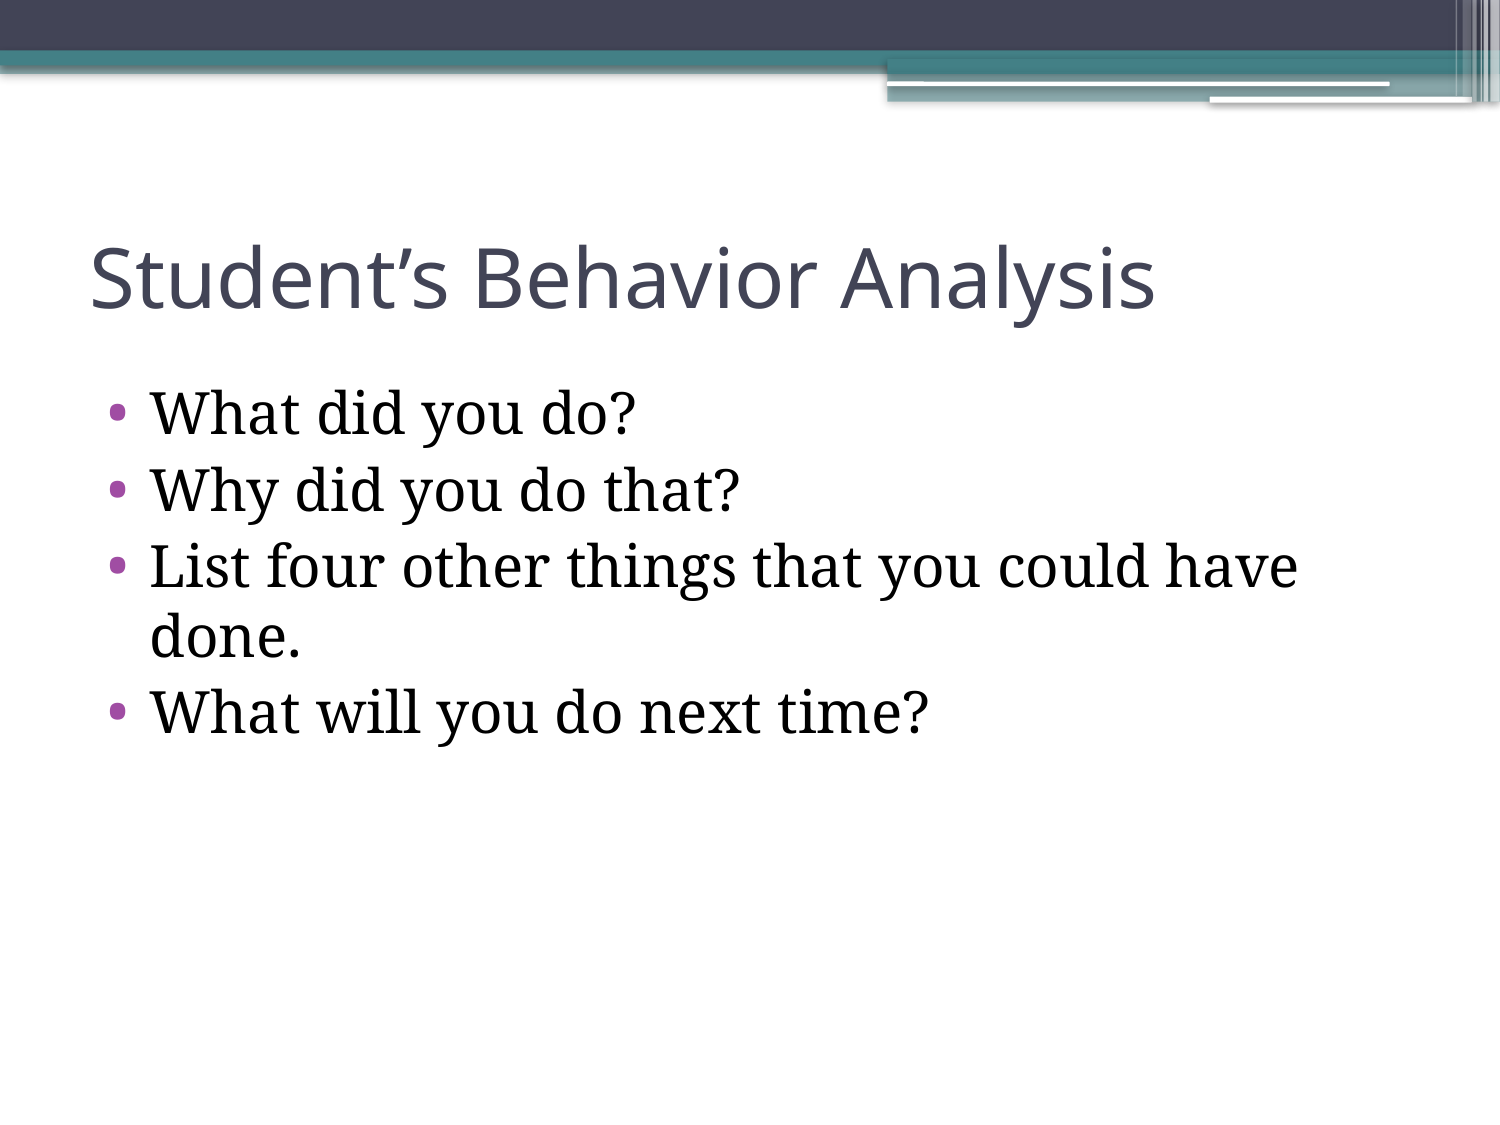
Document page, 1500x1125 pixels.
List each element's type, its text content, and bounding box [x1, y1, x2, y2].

list What did you do? Why did you do that? List four other things that you could have done. What will you do next time? [75, 368, 1425, 1079]
title Student’s Behavior Analysis [75, 187, 1425, 363]
